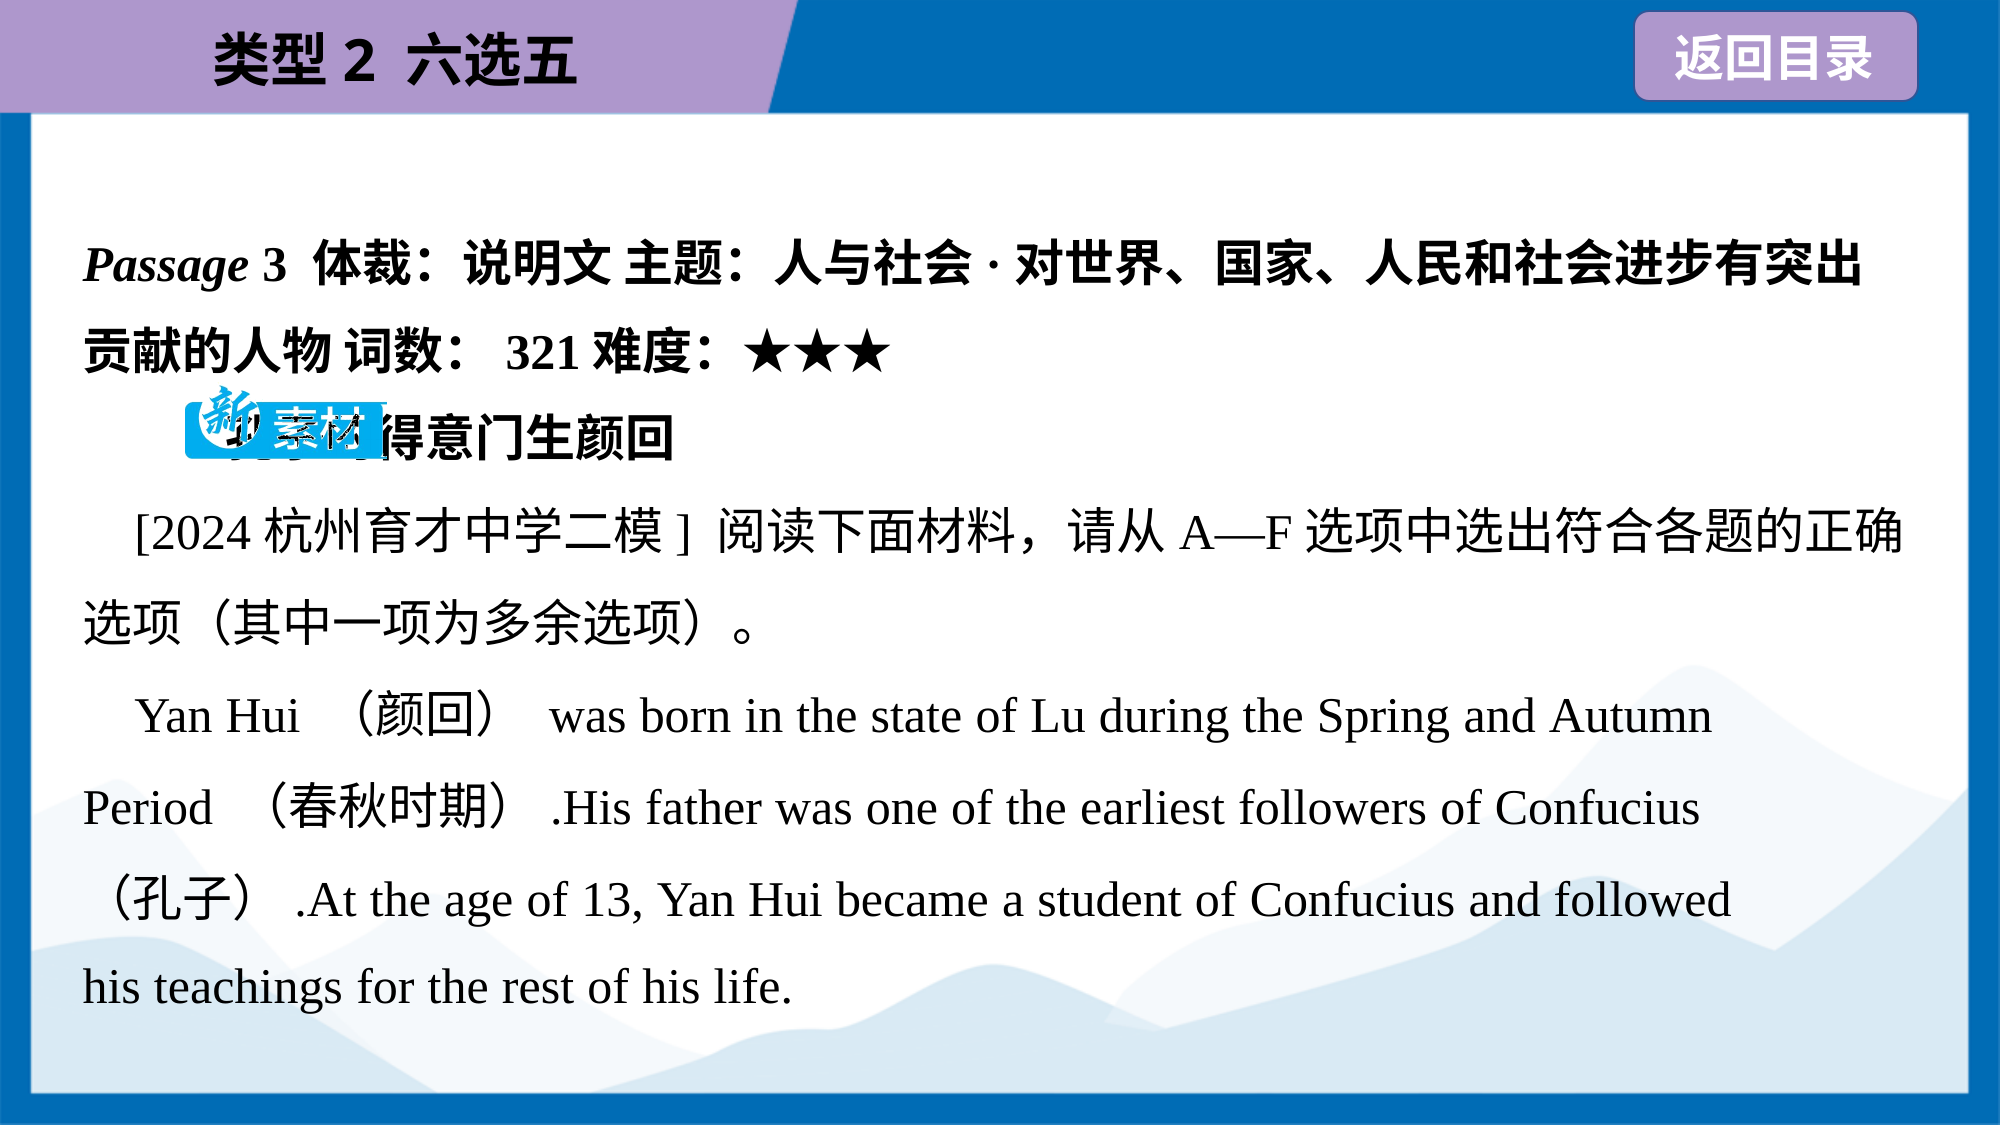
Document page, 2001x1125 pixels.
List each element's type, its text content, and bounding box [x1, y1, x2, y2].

text_box Passage 3 体裁：说明文 主题：人与社会·对世界、国家、人民和社会进步有突出 贡献的人物 词数：321难度：★★★ [82, 200, 1917, 370]
text_box 孔子的得意门生颜回 [82, 378, 1917, 457]
text_box [2024杭州育才中学二模] 阅读下面材料，请从A—F选项中选出符合各题的正确 选项（其中一项为多余选项）。 Yan Hui （颜回） was born in the state of Lu during the Spring and Autumn Period （春秋时期）.His father was one of the earliest followers of Confucius （孔子）.At the age of 13, Yan Hui became a student of Confucius and followed his teachings for the rest of his life. [82, 467, 1917, 1004]
picture [0, 0, 2000, 1125]
